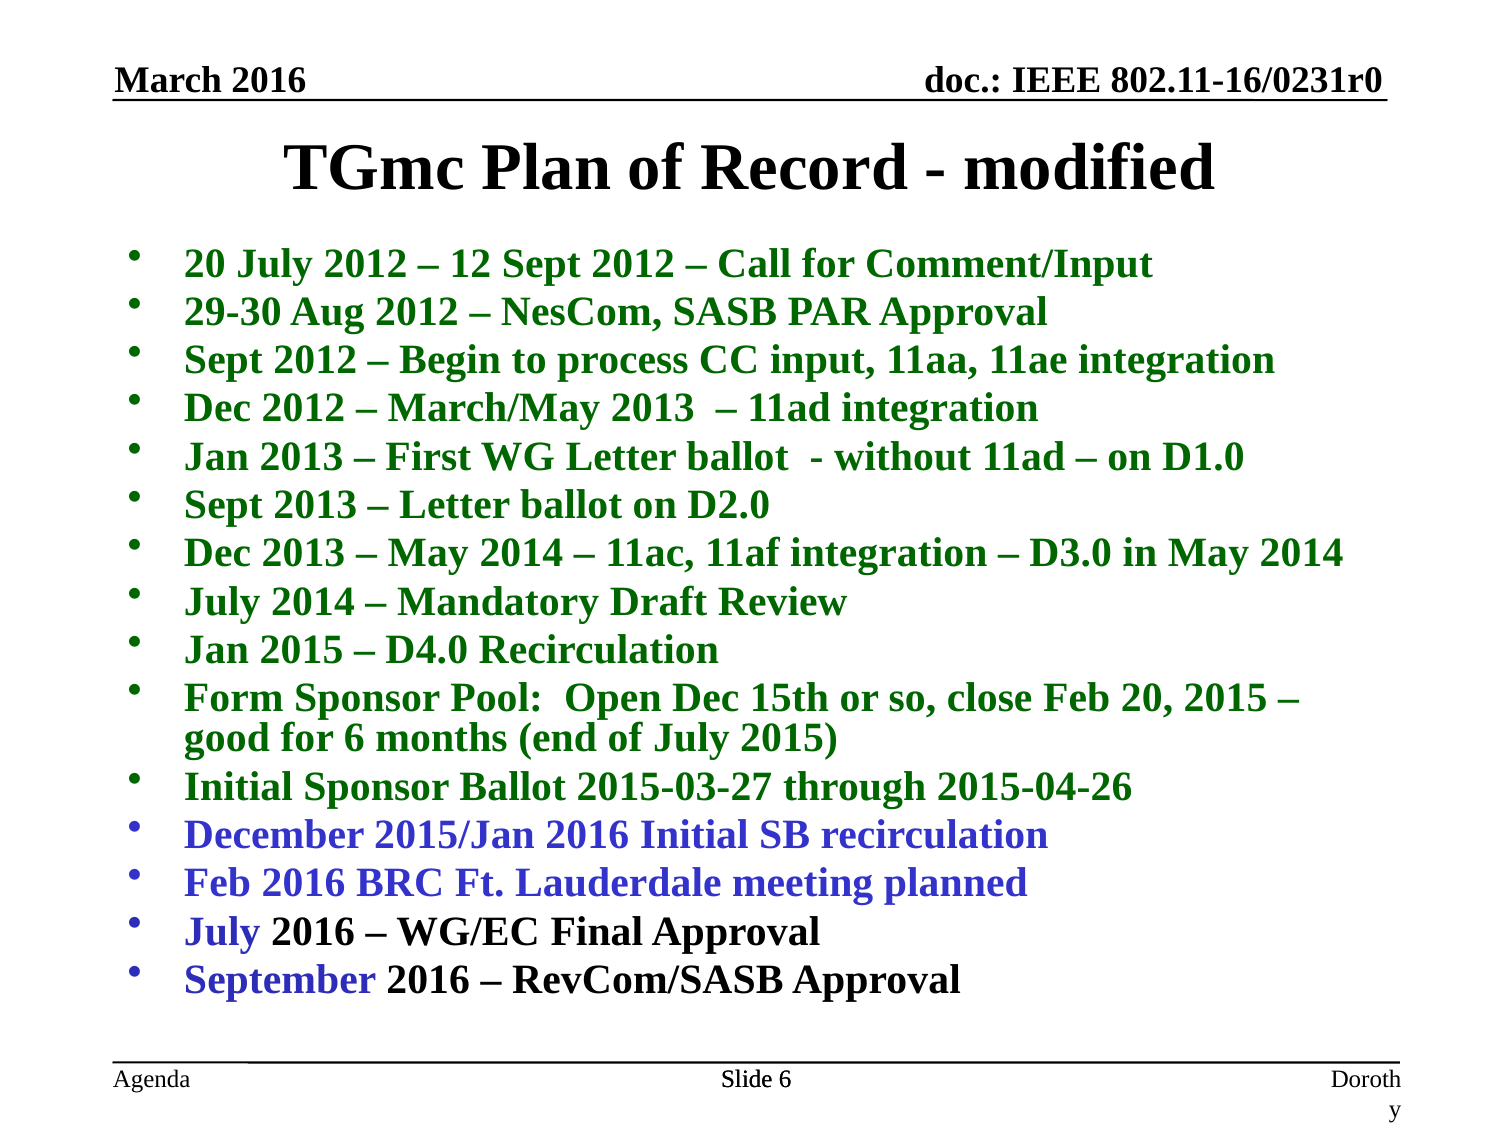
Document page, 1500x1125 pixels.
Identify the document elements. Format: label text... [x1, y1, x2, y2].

list 20 July 2012 – 12 Sept 2012 – Call for Comment/Input 29-30 Aug 2012 – NesCom, SASB PAR Approval Sept 2012 – Begin to process CC input, 11aa, 11ae integration Dec 2012 – March/May 2013 – 11ad integration Jan 2013 – First WG Letter ballot - without 11ad – on D1.0 Sept 2013 – Letter ballot on D2.0 Dec 2013 – May 2014 – 11ac, 11af integration – D3.0 in May 2014 July 2014 – Mandatory Draft Review Jan 2015 – D4.0 Recirculation Form Sponsor Pool: Open Dec 15th or so, close Feb 20, 2015 –good for 6 months (end of July 2015) Initial Sponsor Ballot 2015-03-27 through 2015-04-26 December 2015/Jan 2016 Initial SB recirculation Feb 2016 BRC Ft. Lauderdale meeting planned July 2016 – WG/EC Final Approval September 2016 – RevCom/SASB Approval [112, 237, 1388, 1038]
text_box Slide 6 [675, 1062, 838, 1093]
title TGmc Plan of Record - modified [112, 75, 1388, 237]
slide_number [114, 54, 425, 75]
footer Dorothy Stanley, HPE [1325, 1062, 1402, 1093]
